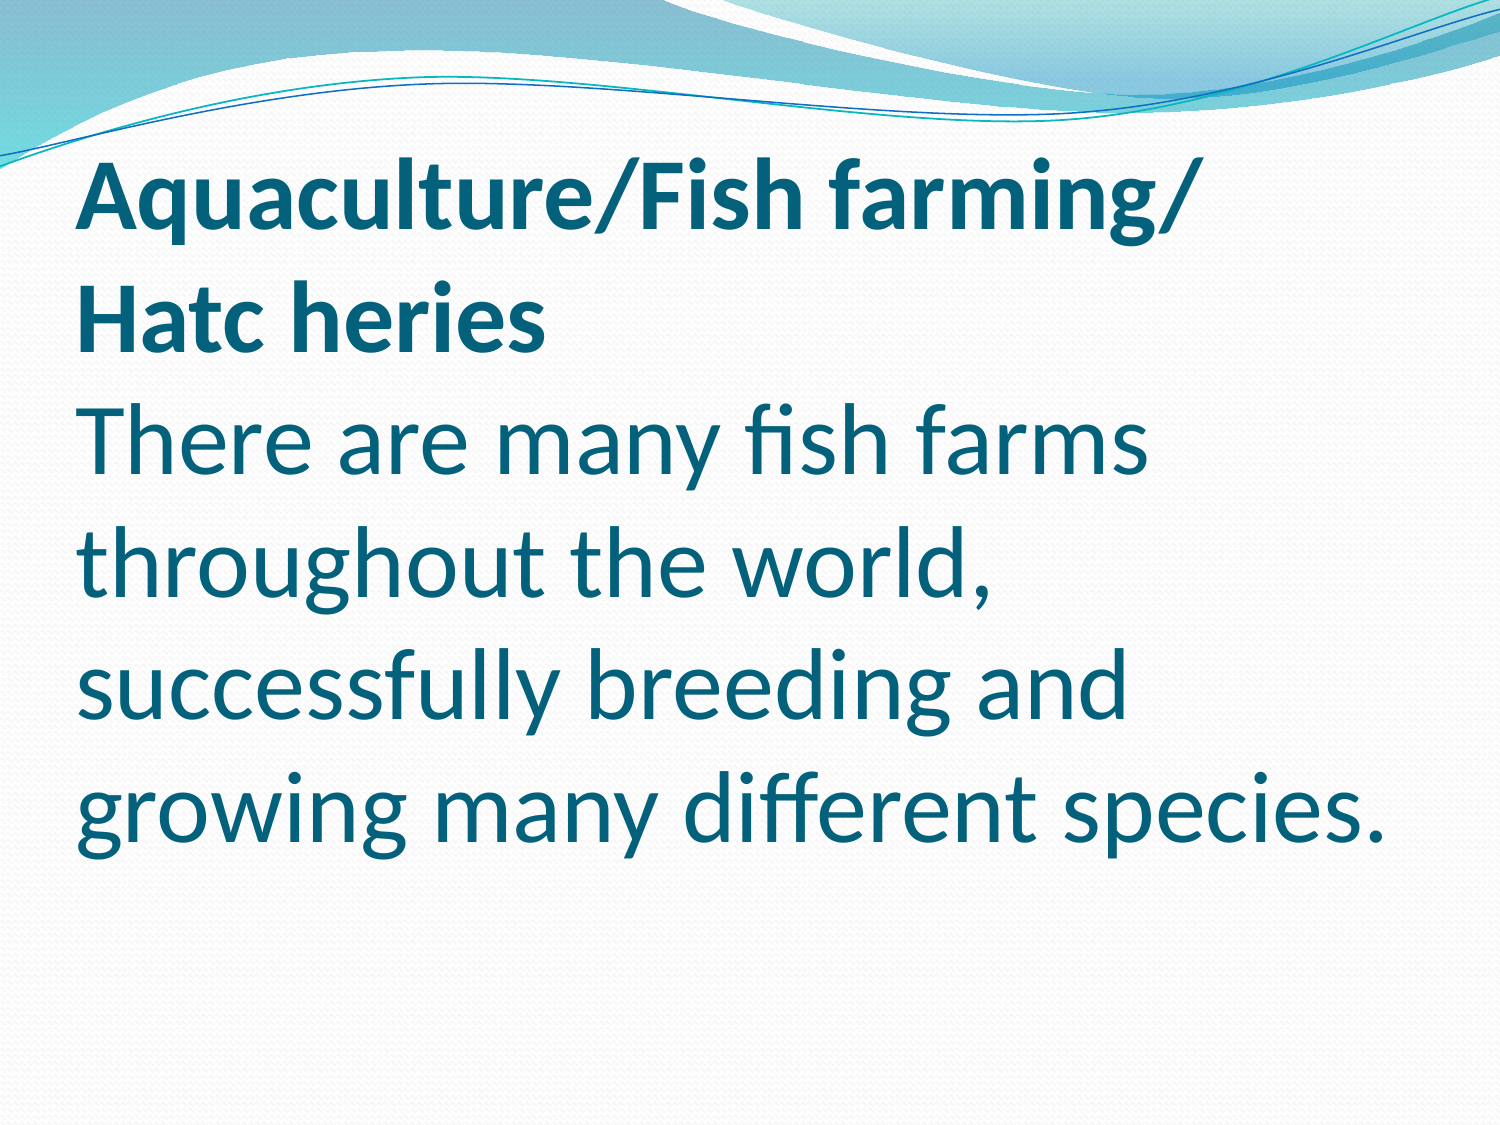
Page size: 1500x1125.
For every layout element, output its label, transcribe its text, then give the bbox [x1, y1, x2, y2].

title Aquaculture/Fish farming/ Hatc heries There are many fish farms throughout the world, successfully breeding and growing many different species. [75, 115, 1463, 863]
